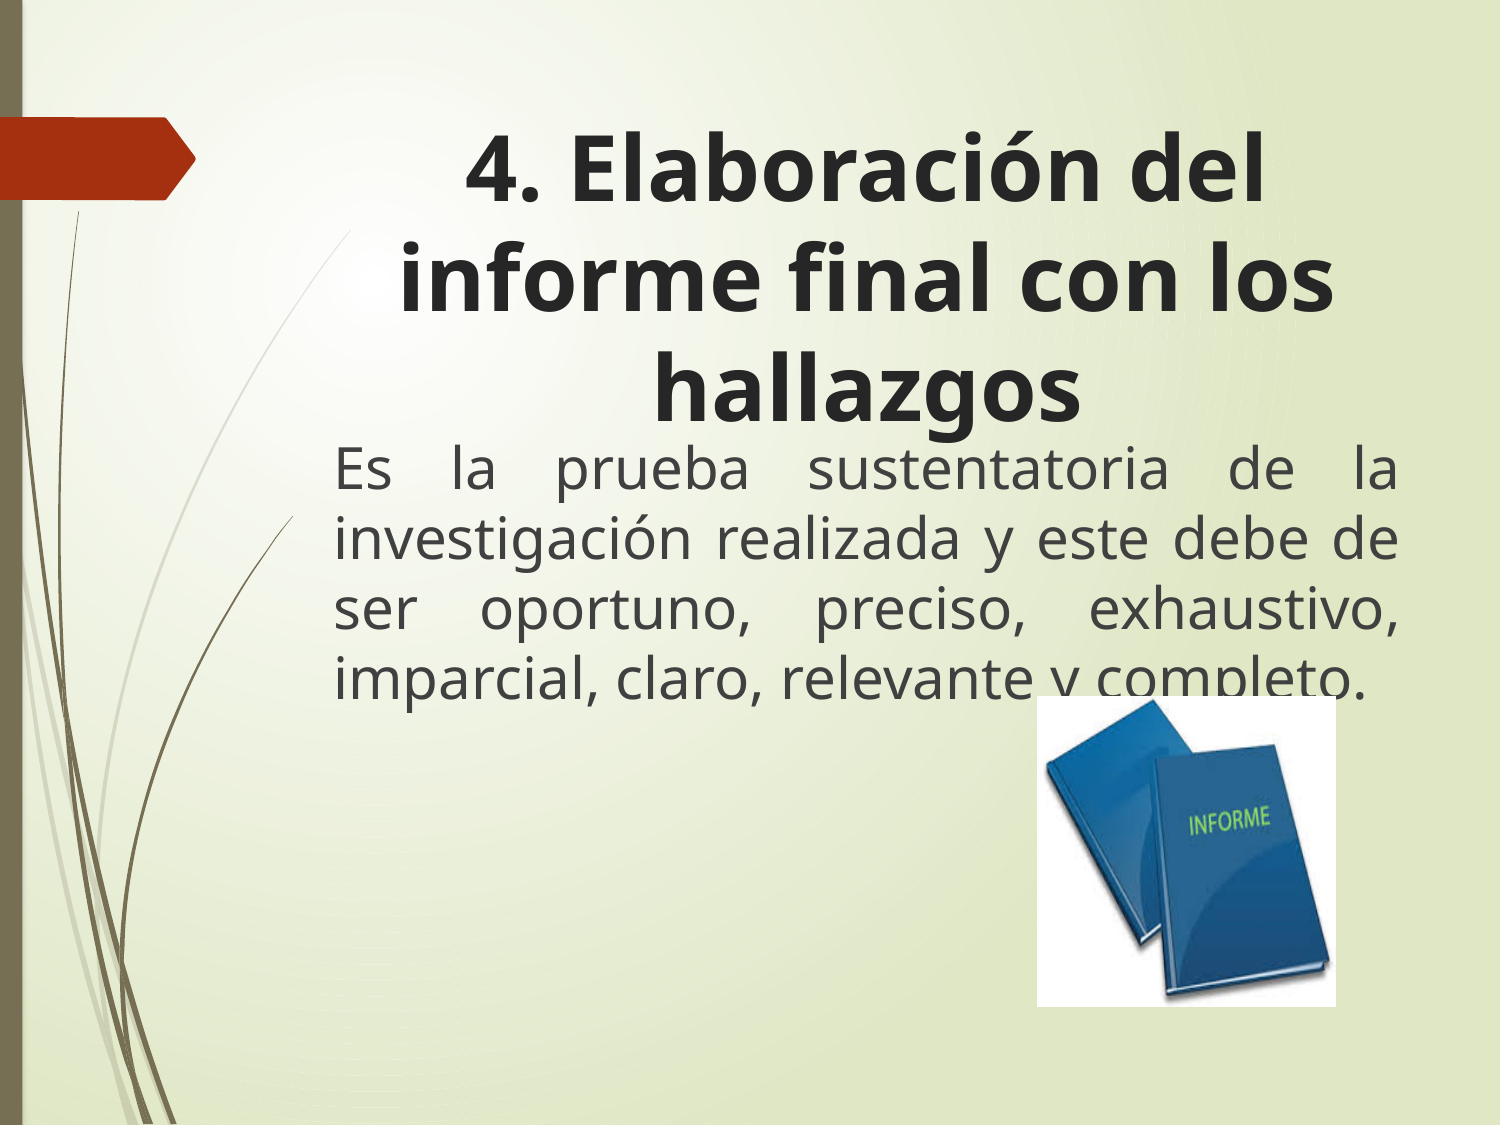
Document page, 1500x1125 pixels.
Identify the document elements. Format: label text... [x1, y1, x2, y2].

title 4. Elaboración del informe final con los hallazgos [319, 102, 1416, 313]
picture [1037, 696, 1336, 1007]
list Es la prueba sustentatoria de la investigación realizada y este debe de ser oportuno, preciso, exhaustivo, imparcial, claro, relevante y completo. [318, 424, 1416, 970]
